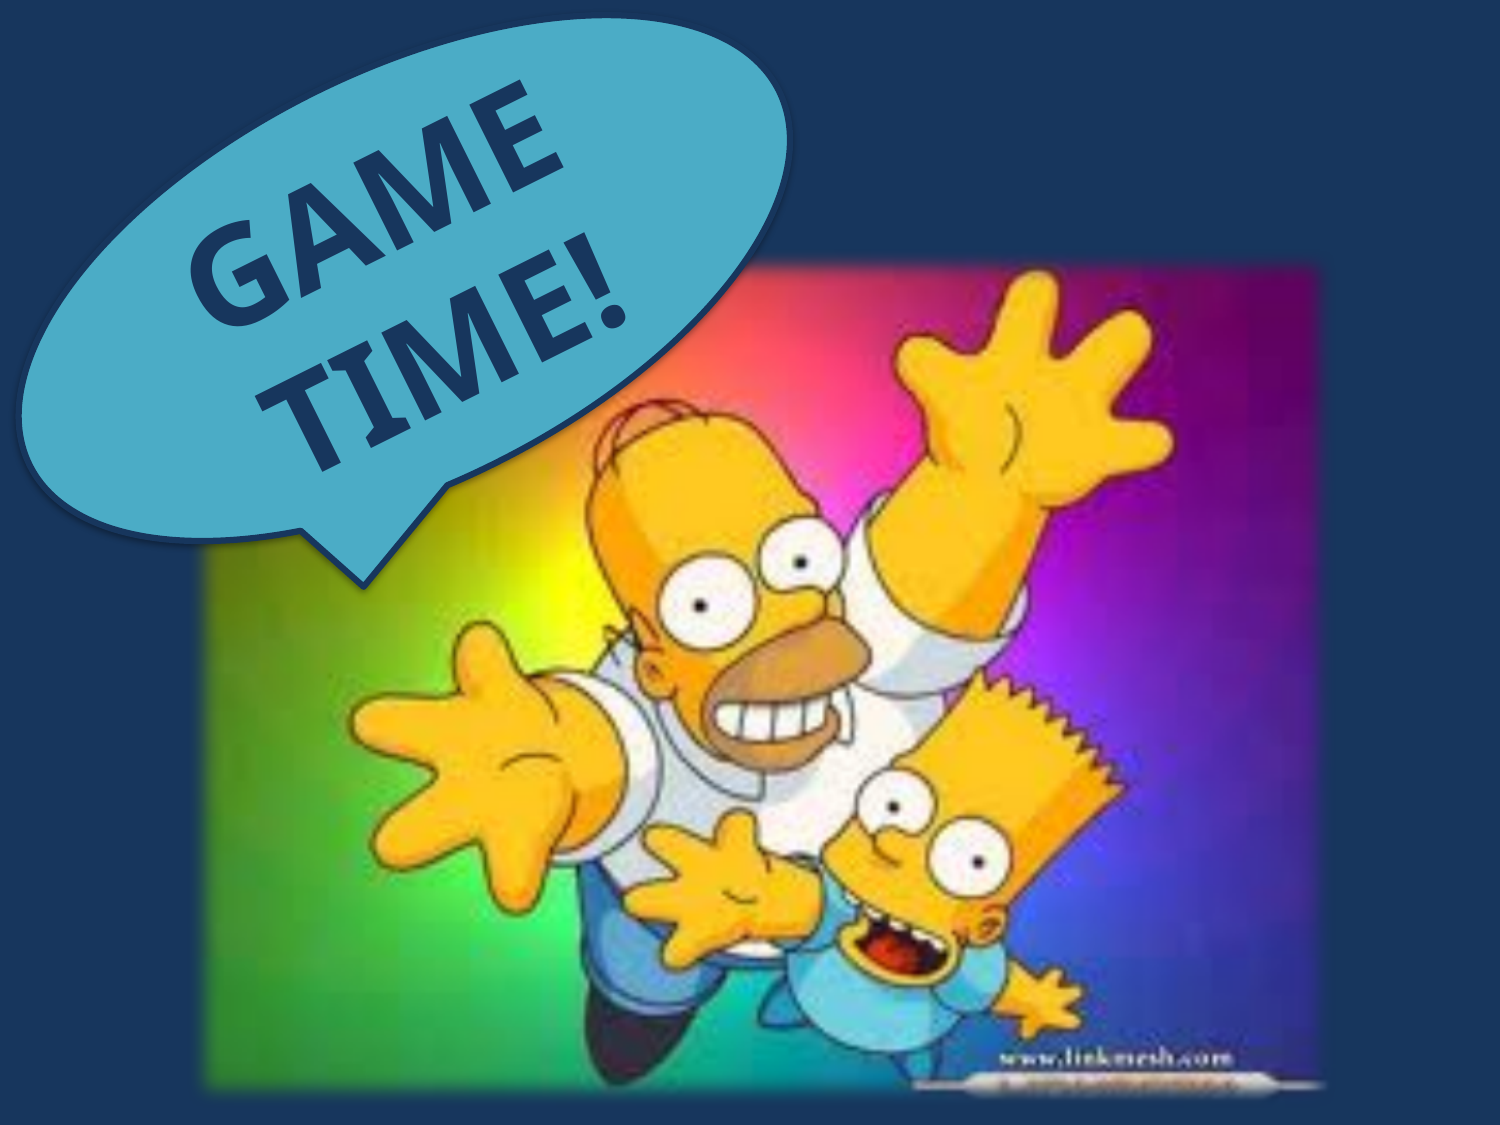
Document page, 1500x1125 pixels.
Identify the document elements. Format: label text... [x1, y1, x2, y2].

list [187, 249, 1338, 1109]
text_box GAME TIME! [15, 11, 794, 544]
